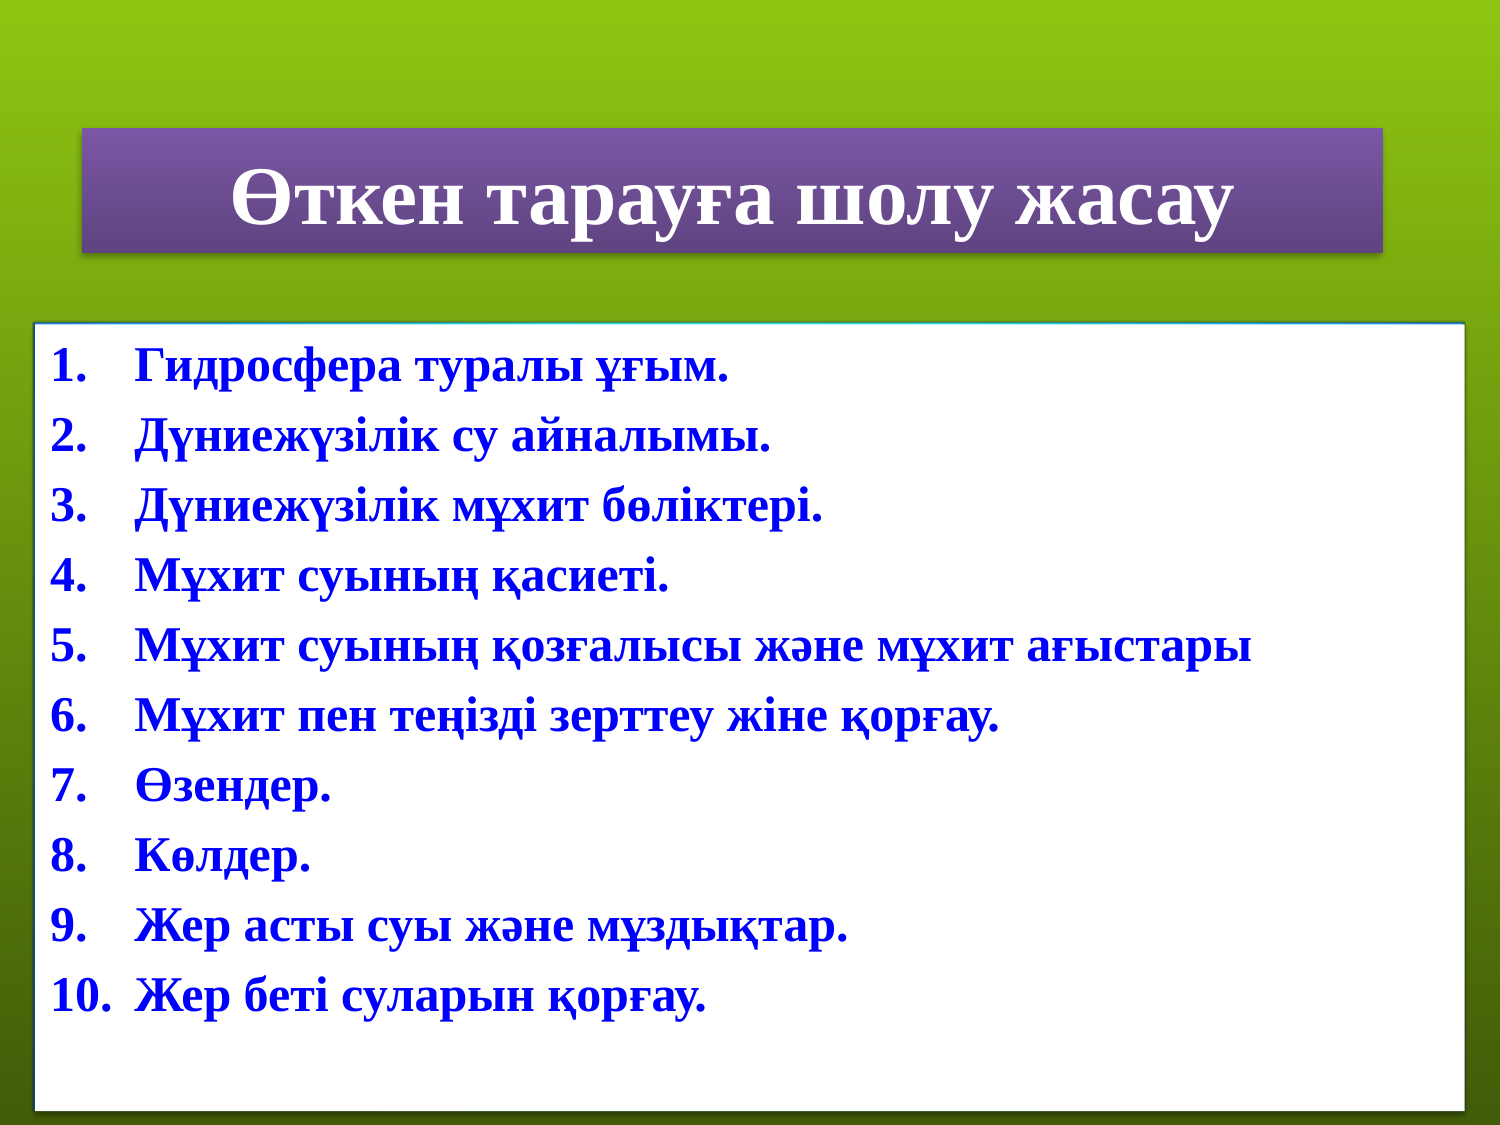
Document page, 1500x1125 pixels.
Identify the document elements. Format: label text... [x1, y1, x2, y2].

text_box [3, 302, 1499, 1125]
title Өткен тарауға шолу жасау [81, 128, 1384, 254]
